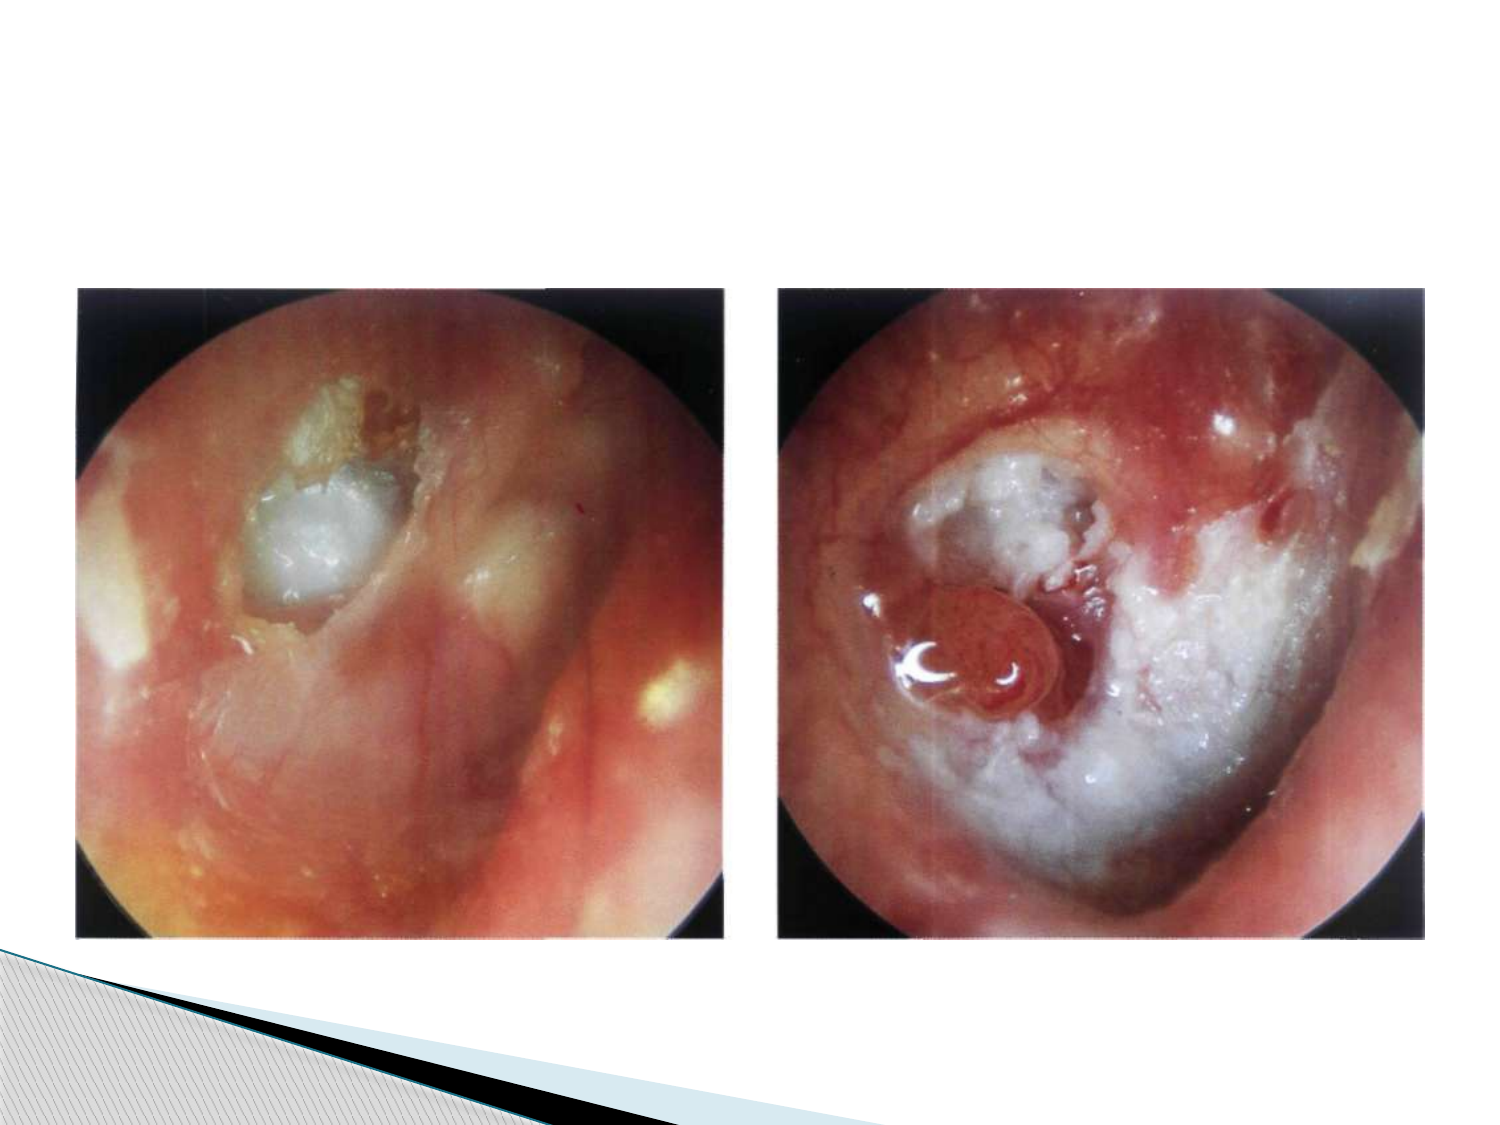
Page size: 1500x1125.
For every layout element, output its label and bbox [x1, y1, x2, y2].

list [74, 288, 1426, 940]
